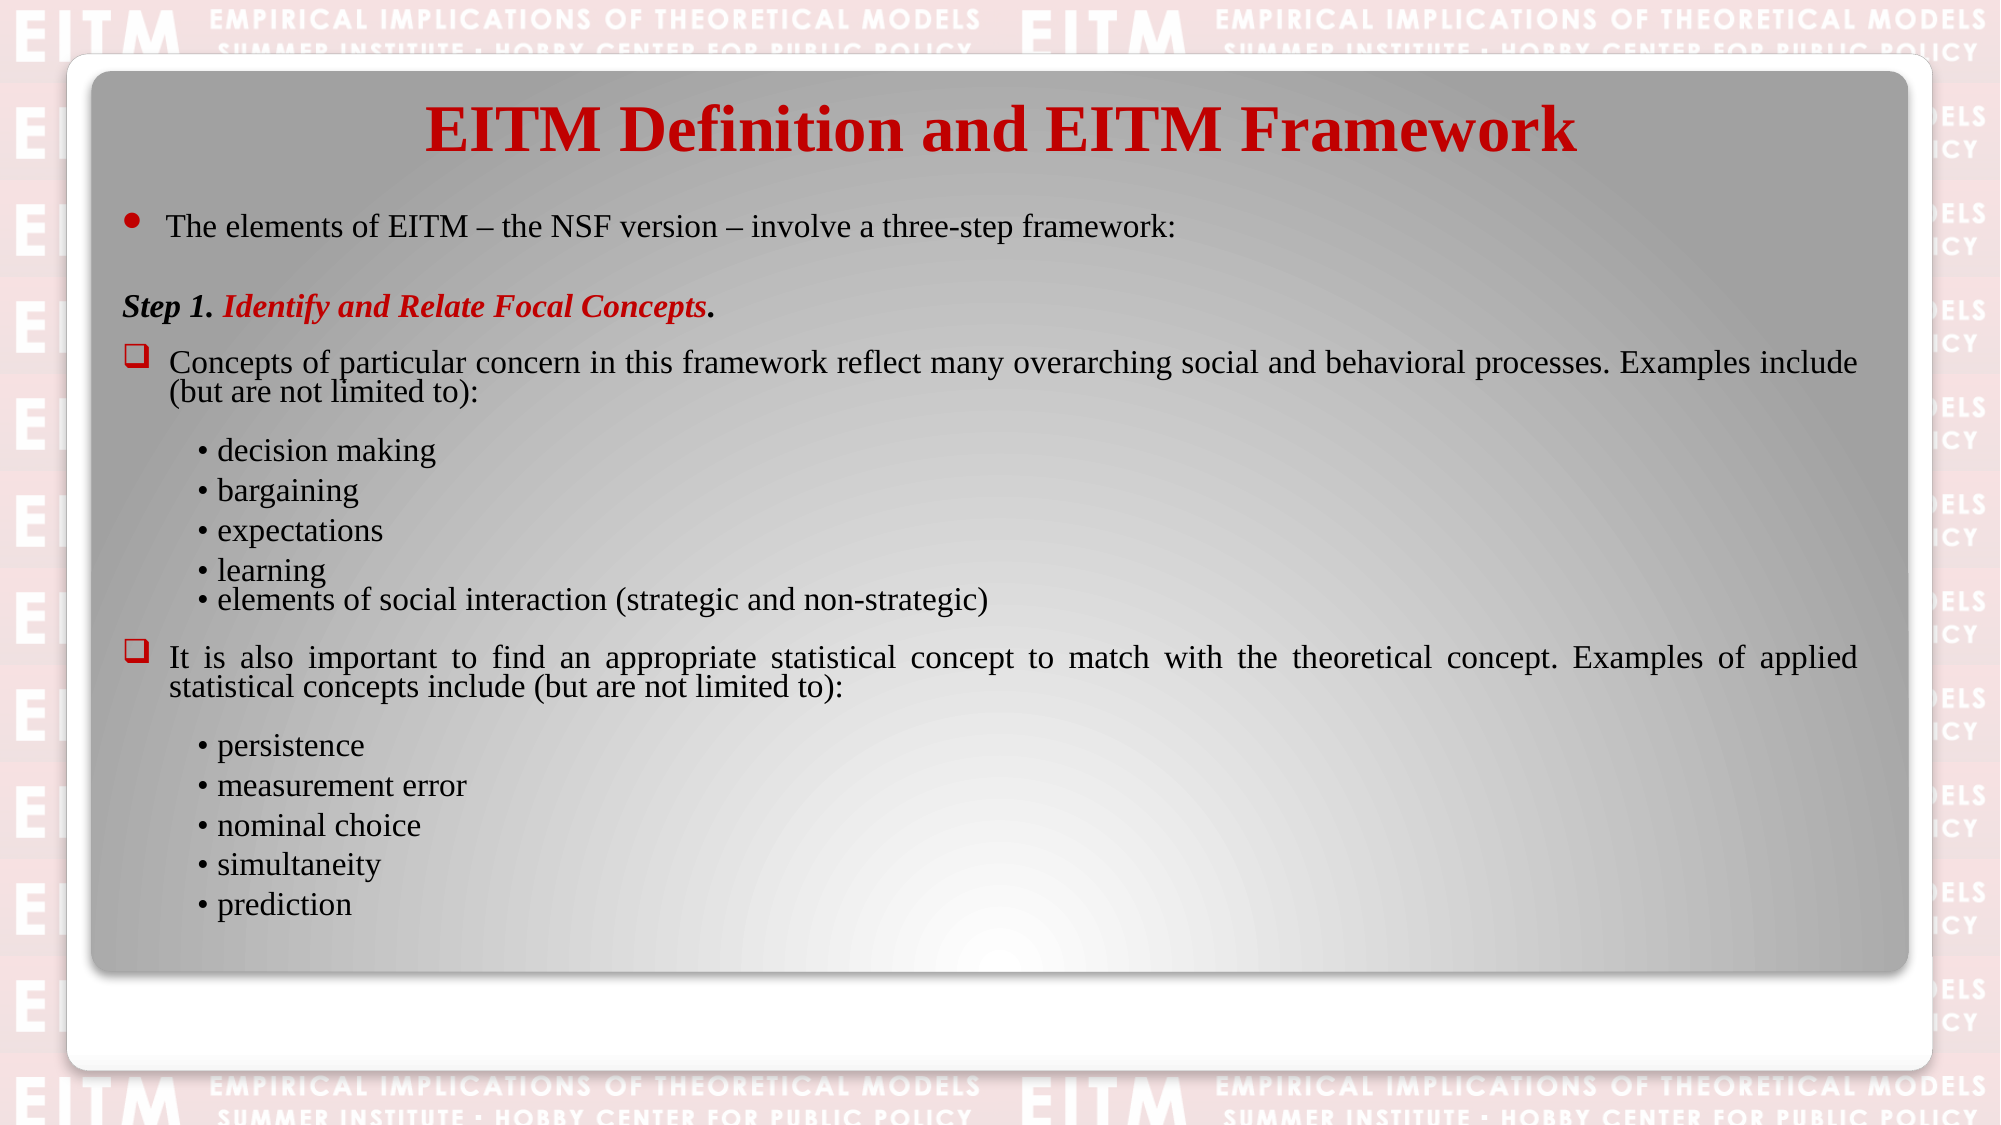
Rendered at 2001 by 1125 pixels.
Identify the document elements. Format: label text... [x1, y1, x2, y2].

list The elements of EITM – the NSF version – involve a three-step framework: Step 1. Identify and Relate Focal Concepts. Concepts of particular concern in this framework reflect many overarching social and behavioral processes. Examples include (but are not limited to): • decision making • bargaining • expectations • learning • elements of social interaction (strategic and non-strategic) It is also important to find an appropriate statistical concept to match with the theoretical concept. Examples of applied statistical concepts include (but are not limited to): • persistence • measurement error • nominal choice • simultaneity • prediction [91, 188, 1877, 1001]
title EITM Definition and EITM Framework [106, 0, 1897, 173]
